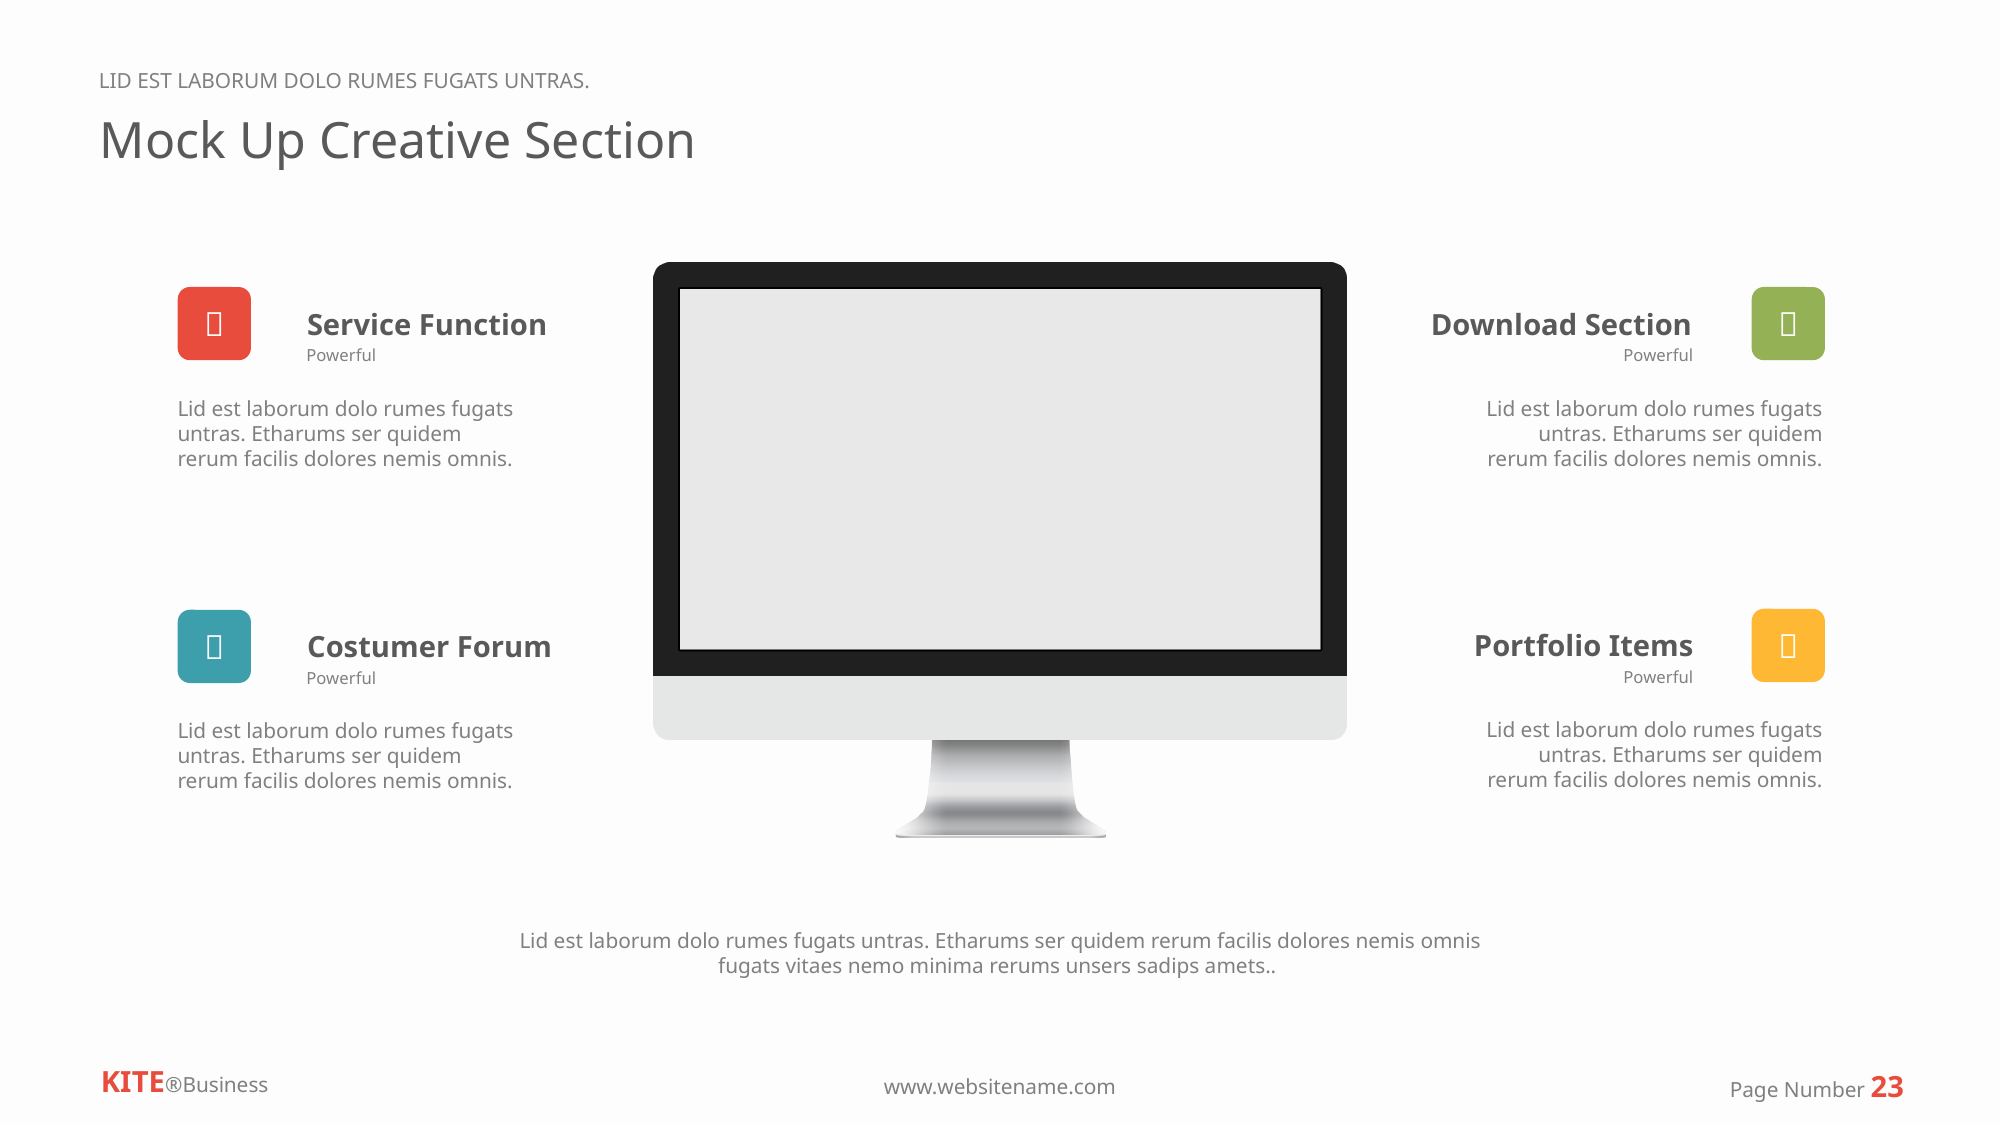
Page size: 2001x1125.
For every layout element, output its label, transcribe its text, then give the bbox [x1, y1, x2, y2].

text_box KITE®Business [85, 1056, 284, 1106]
text_box Page Number 23 [1715, 1061, 1919, 1112]
text_box  [1750, 607, 1826, 684]
text_box  [176, 608, 252, 685]
text_box Powerful [291, 660, 392, 696]
text_box Lid est laborum dolo rumes fugats untras. Etharums ser quidem rerum facilis dolores nemis omnis. [162, 710, 531, 801]
text_box  [1750, 285, 1826, 362]
text_box Download Section [1415, 298, 1708, 349]
text_box Lid est laborum dolo rumes fugats untras. Etharums ser quidem rerum facilis dolores nemis omnis. [162, 387, 531, 478]
text_box  [176, 285, 252, 362]
text_box Powerful [291, 337, 392, 373]
text_box Portfolio Items [1458, 620, 1709, 670]
text_box Mock Up Creative Section [85, 101, 712, 176]
text_box Service Function [292, 298, 563, 349]
text_box Lid est laborum dolo rumes fugats untras. Etharums ser quidem rerum facilis dolores nemis omnis. [1469, 387, 1838, 478]
text_box www.websitename.com [869, 1066, 1131, 1107]
text_box LID EST LABORUM DOLO RUMES FUGATS UNTRAS. [84, 60, 645, 101]
text_box Costumer Forum [292, 621, 568, 671]
text_box Lid est laborum dolo rumes fugats untras. Etharums ser quidem rerum facilis dolores nemis omnis fugats vitaes nemo minima rerums unsers sadips amets.. [496, 920, 1504, 985]
text_box Lid est laborum dolo rumes fugats untras. Etharums ser quidem rerum facilis dolores nemis omnis. [1469, 709, 1838, 800]
text_box Powerful [1608, 337, 1709, 373]
picture [653, 262, 1347, 840]
text_box Powerful [1608, 659, 1709, 695]
